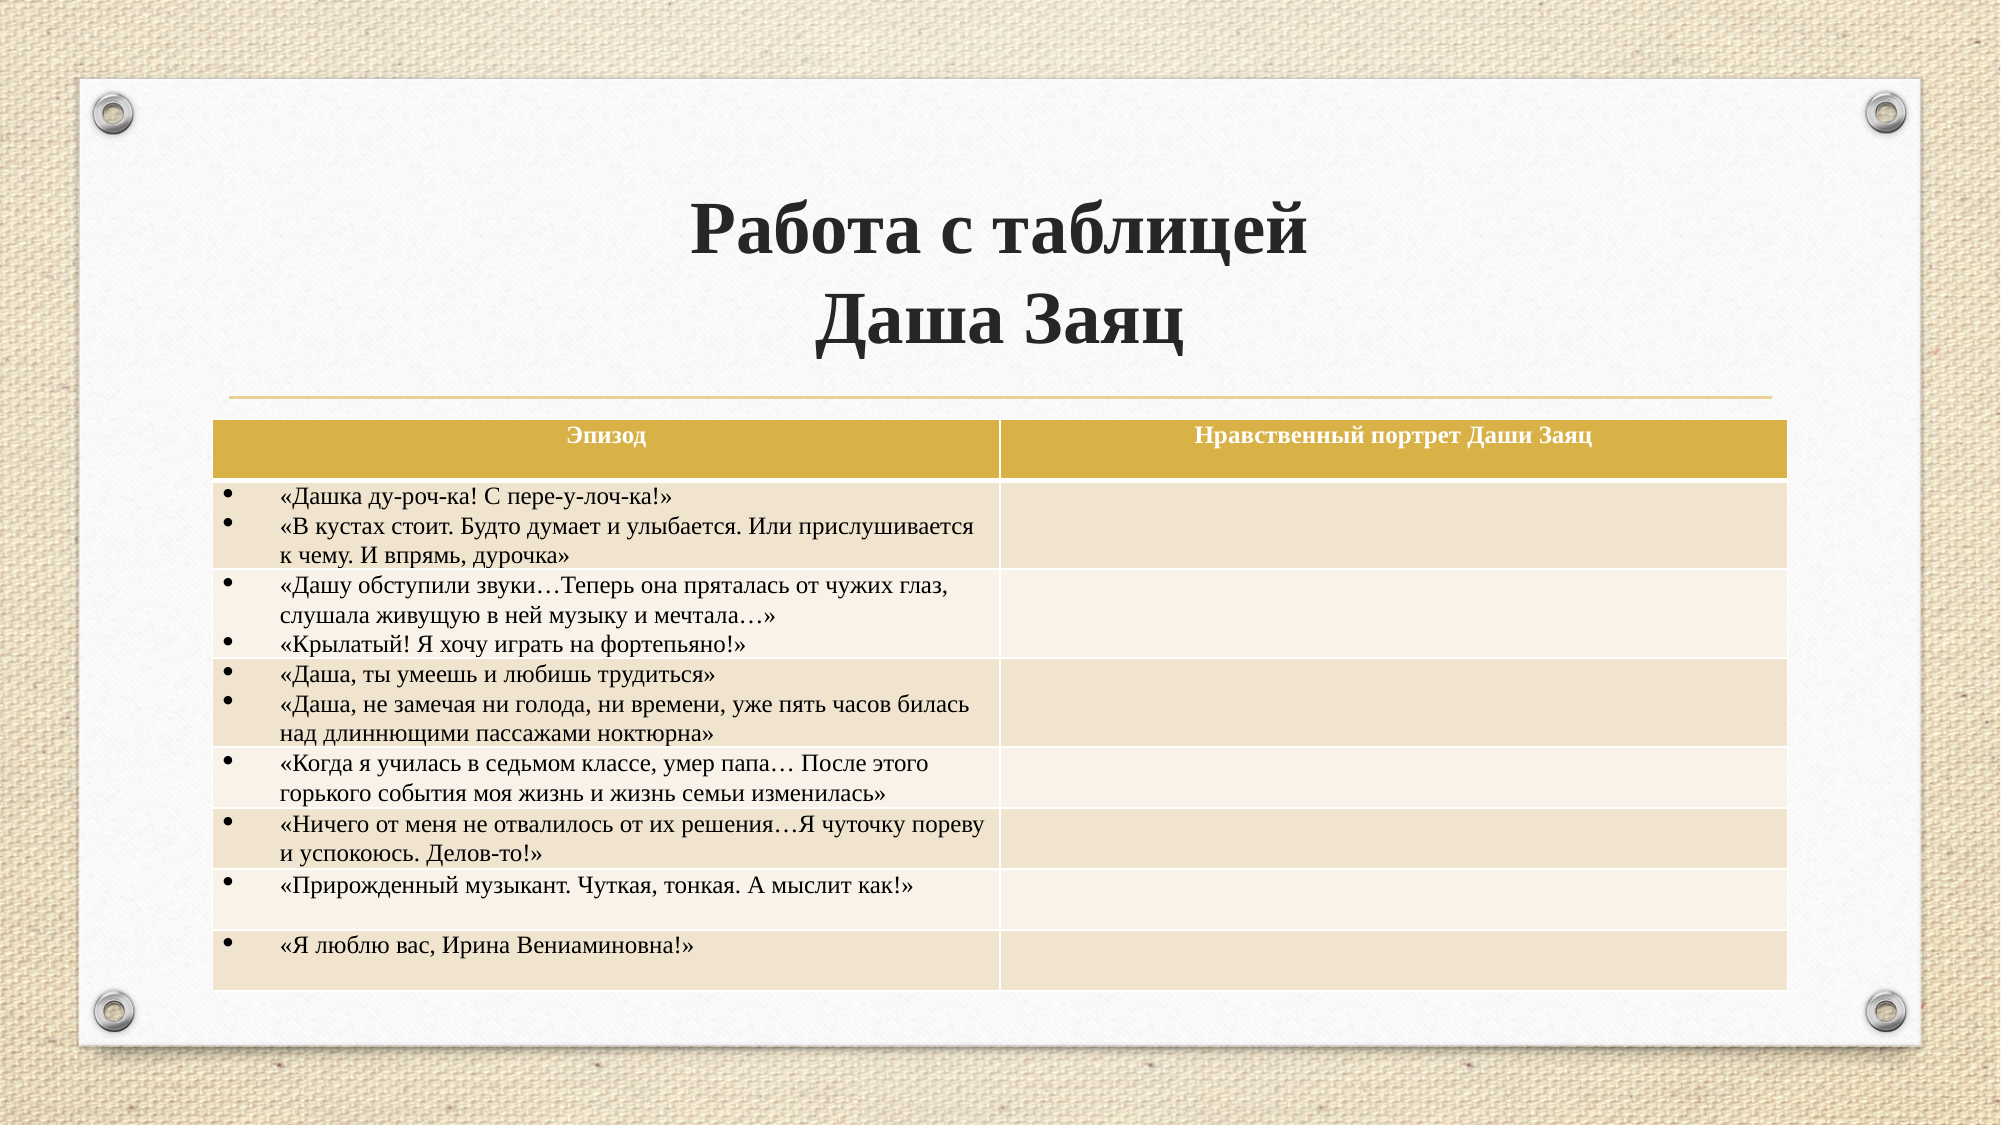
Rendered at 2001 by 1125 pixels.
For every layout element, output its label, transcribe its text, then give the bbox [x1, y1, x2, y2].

table_cell [1001, 659, 1787, 746]
table_cell [1001, 870, 1787, 929]
table_cell [1001, 809, 1787, 868]
table_cell «Прирожденный музыкант. Чуткая, тонкая. А мыслит как!» [213, 870, 999, 929]
table_cell «Дашка ду-роч-ка! С пере-у-лоч-ка!» «В кустах стоит. Будто думает и улыбается. Или прислушивается к чему. И впрямь, дурочка» [213, 483, 999, 568]
title Работа с таблицей Даша Заяц [212, 161, 1788, 375]
table_cell «Когда я училась в седьмом классе, умер папа… После этого горького события моя жизнь и жизнь семьи изменилась» [213, 748, 999, 807]
table_header Эпизод [213, 420, 999, 478]
table_cell «Даша, ты умеешь и любишь трудиться» «Даша, не замечая ни голода, ни времени, уже пять часов билась над длиннющими пассажами ноктюрна» [213, 659, 999, 746]
table_cell [1001, 748, 1787, 807]
table_header Нравственный портрет Даши Заяц [1001, 420, 1787, 478]
table_cell «Я люблю вас, Ирина Вениаминовна!» [213, 931, 999, 990]
table_cell «Дашу обступили звуки…Теперь она пряталась от чужих глаз, слушала живущую в ней музыку и мечтала…» «Крылатый! Я хочу играть на фортепьяно!» [213, 570, 999, 657]
picture [0, 0, 2001, 1125]
table_cell [1001, 483, 1787, 568]
table_cell [1001, 931, 1787, 990]
table_cell «Ничего от меня не отвалилось от их решения…Я чуточку пореву и успокоюсь. Делов-то!» [213, 809, 999, 868]
table_cell [1001, 570, 1787, 657]
